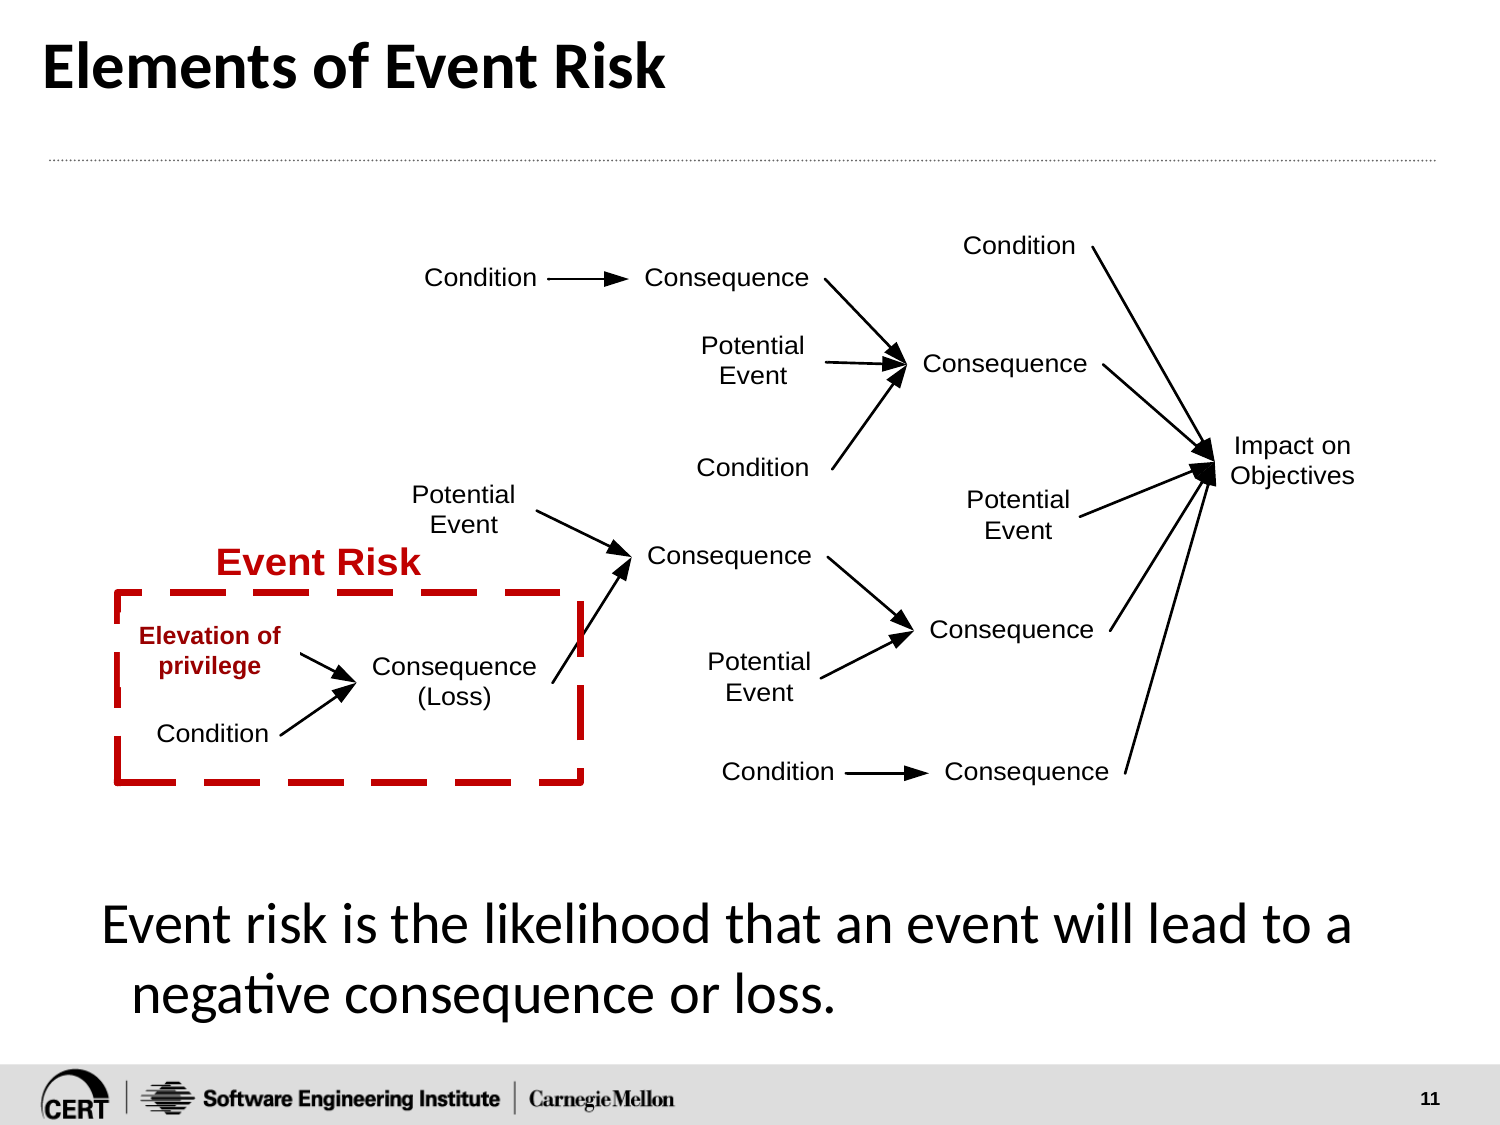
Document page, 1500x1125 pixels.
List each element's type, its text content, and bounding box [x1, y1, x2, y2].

title Elements of Event Risk [42, 37, 1434, 155]
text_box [107, 208, 1374, 815]
picture [24, 1065, 688, 1125]
text_box Event risk is the likelihood that an event will lead to a negative consequence or loss. [71, 877, 1448, 1033]
